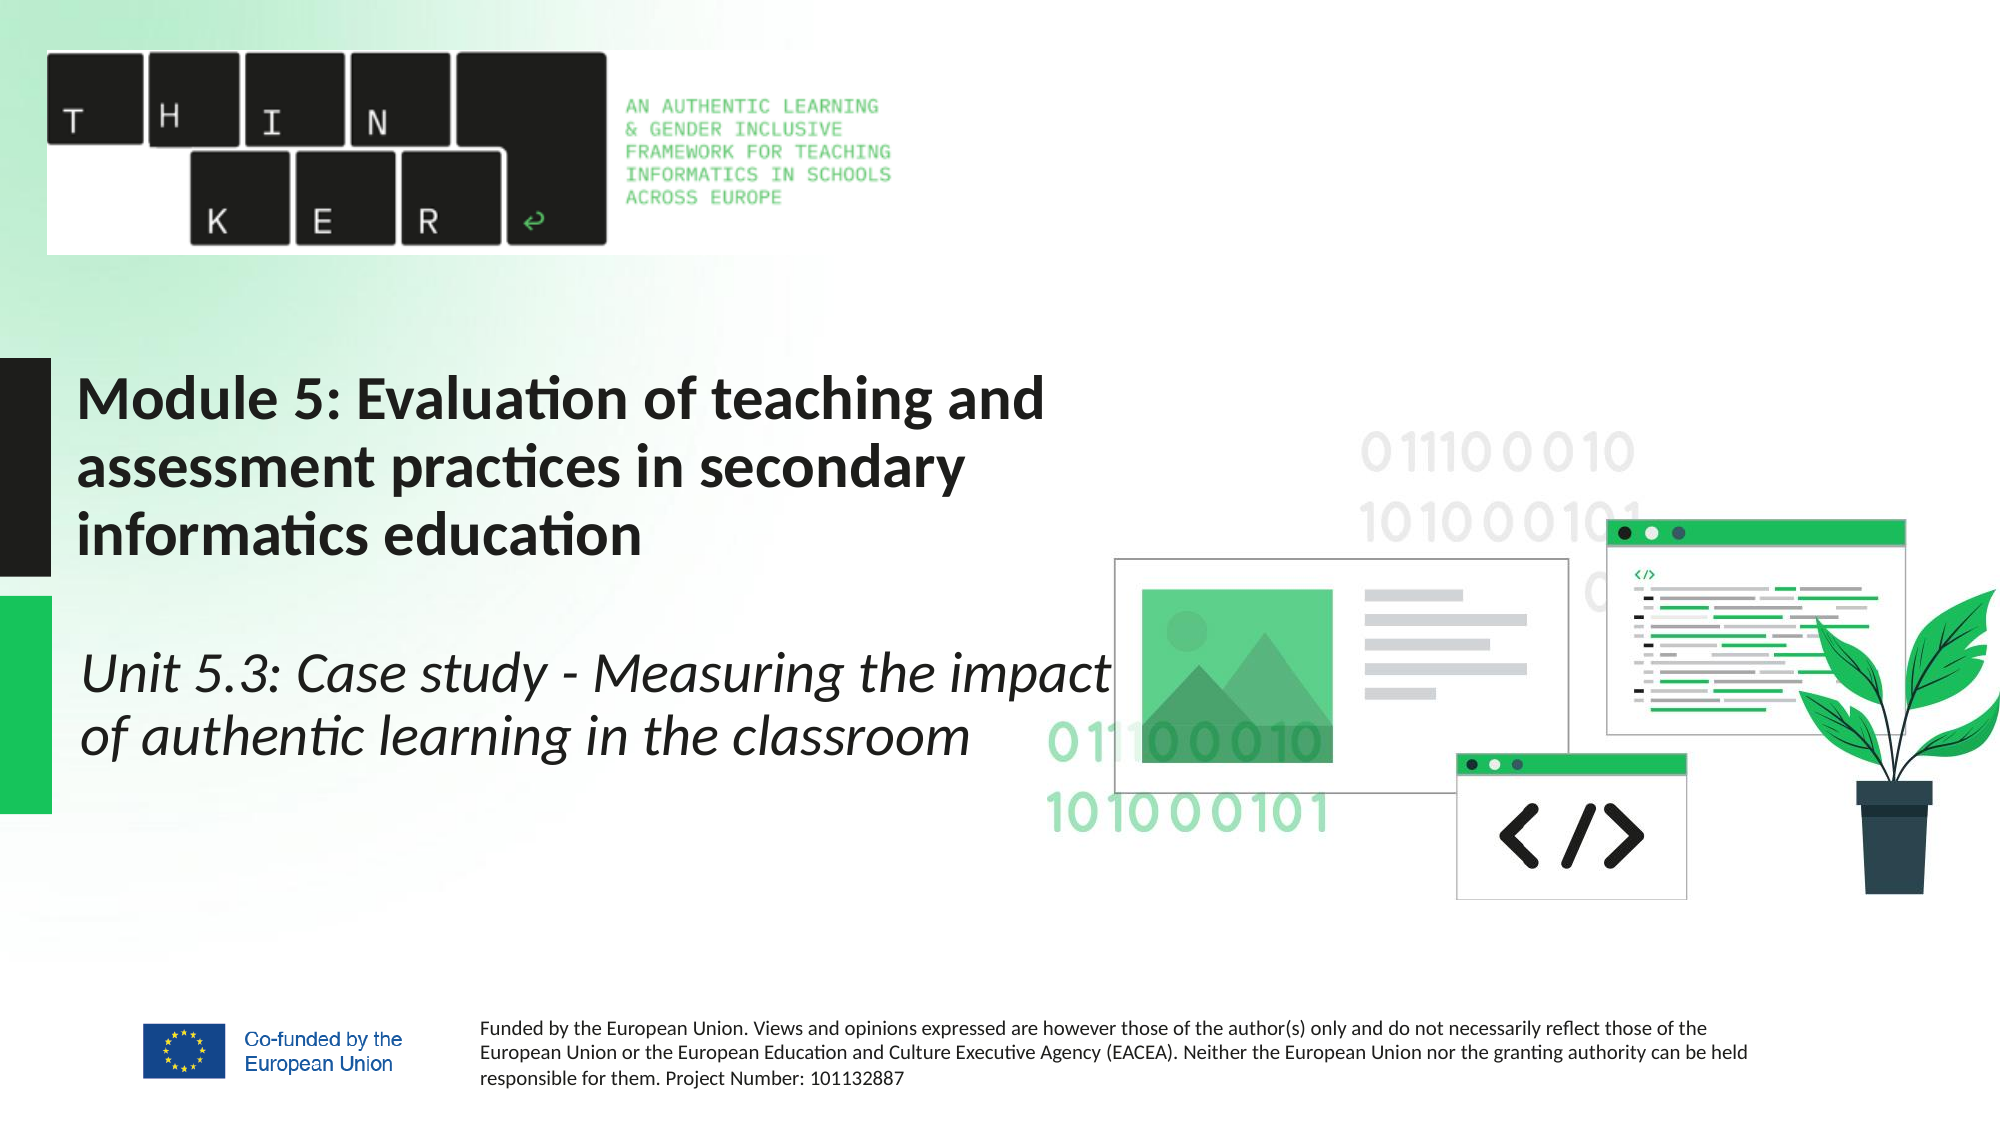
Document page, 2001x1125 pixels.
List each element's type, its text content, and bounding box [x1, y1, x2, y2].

picture [1047, 431, 2000, 900]
subtitle Unit 5.3: Case study - Measuring the impact of authentic learning in the classroom [65, 599, 1197, 812]
picture [0, 0, 907, 1125]
title Module 5: Evaluation of teaching and assessment practices in secondary informatics education [61, 358, 1196, 578]
